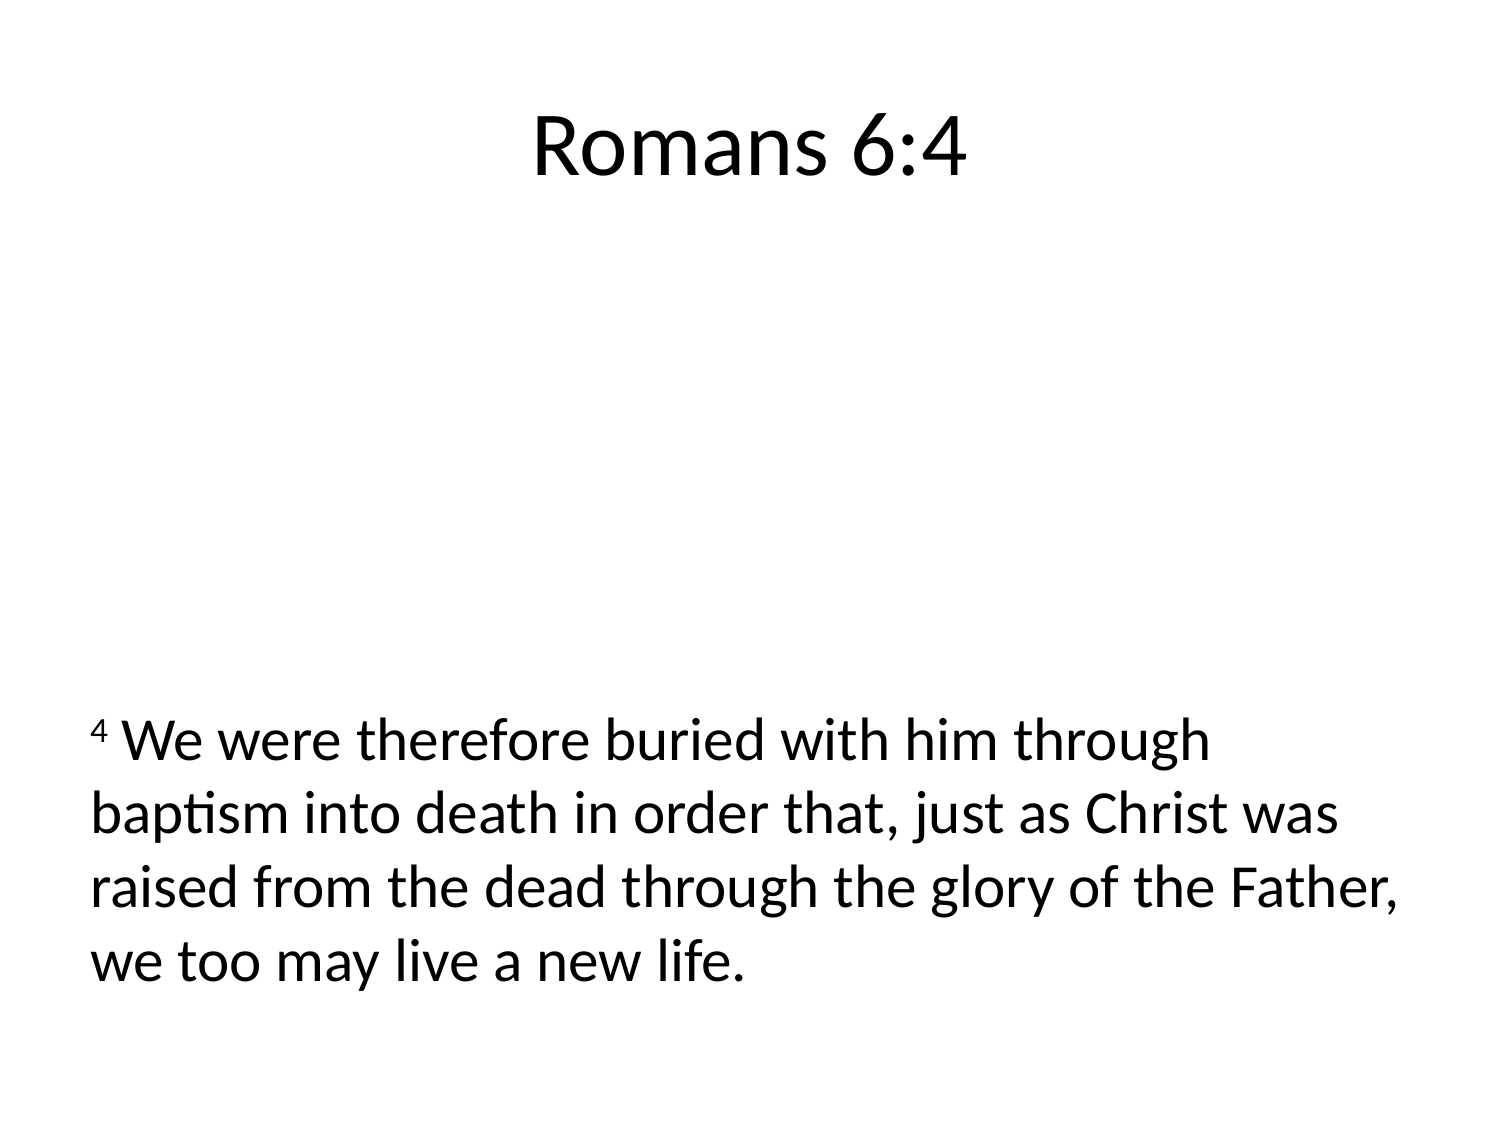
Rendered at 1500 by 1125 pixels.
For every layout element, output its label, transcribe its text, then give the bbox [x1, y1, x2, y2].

list 4 We were therefore buried with him through baptism into death in order that, just as Christ was raised from the dead through the glory of the Father, we too may live a new life. [75, 262, 1425, 1005]
title Romans 6:4 [75, 45, 1425, 233]
